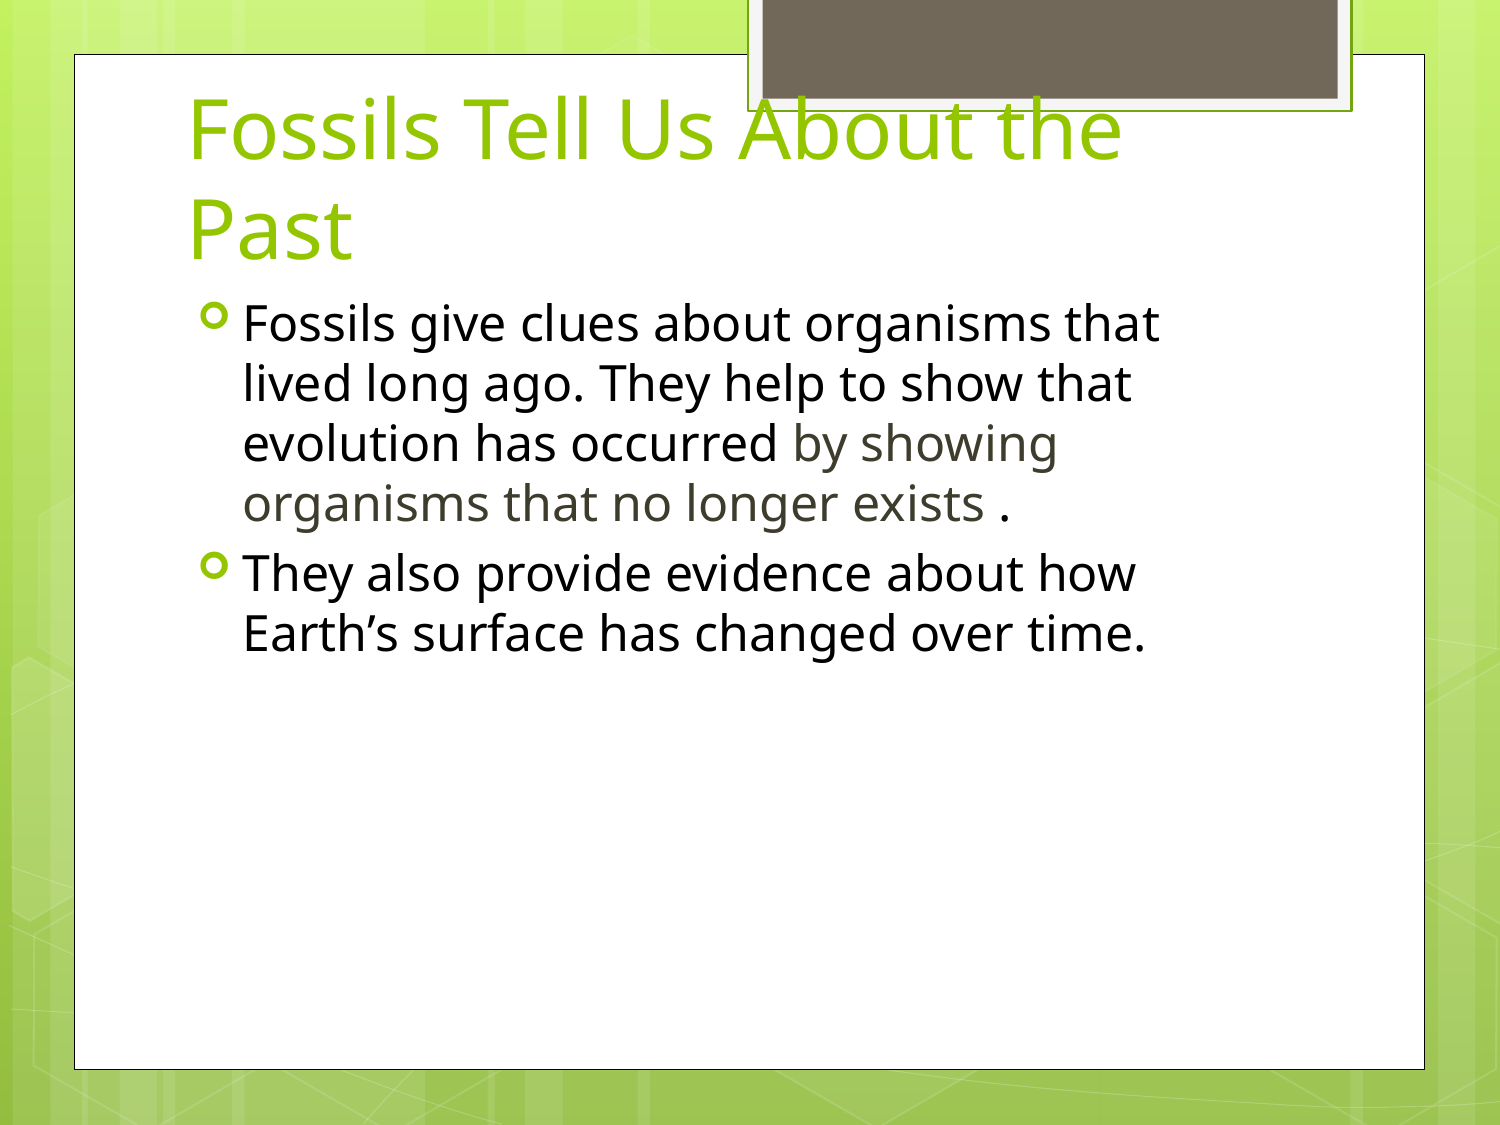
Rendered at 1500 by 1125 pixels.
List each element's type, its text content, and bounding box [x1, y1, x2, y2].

list Fossils give clues about organisms that lived long ago. They help to show that evolution has occurred by showing organisms that no longer exists . They also provide evidence about how Earth’s surface has changed over time. [171, 283, 1283, 957]
title Fossils Tell Us About the Past [171, 168, 1324, 284]
